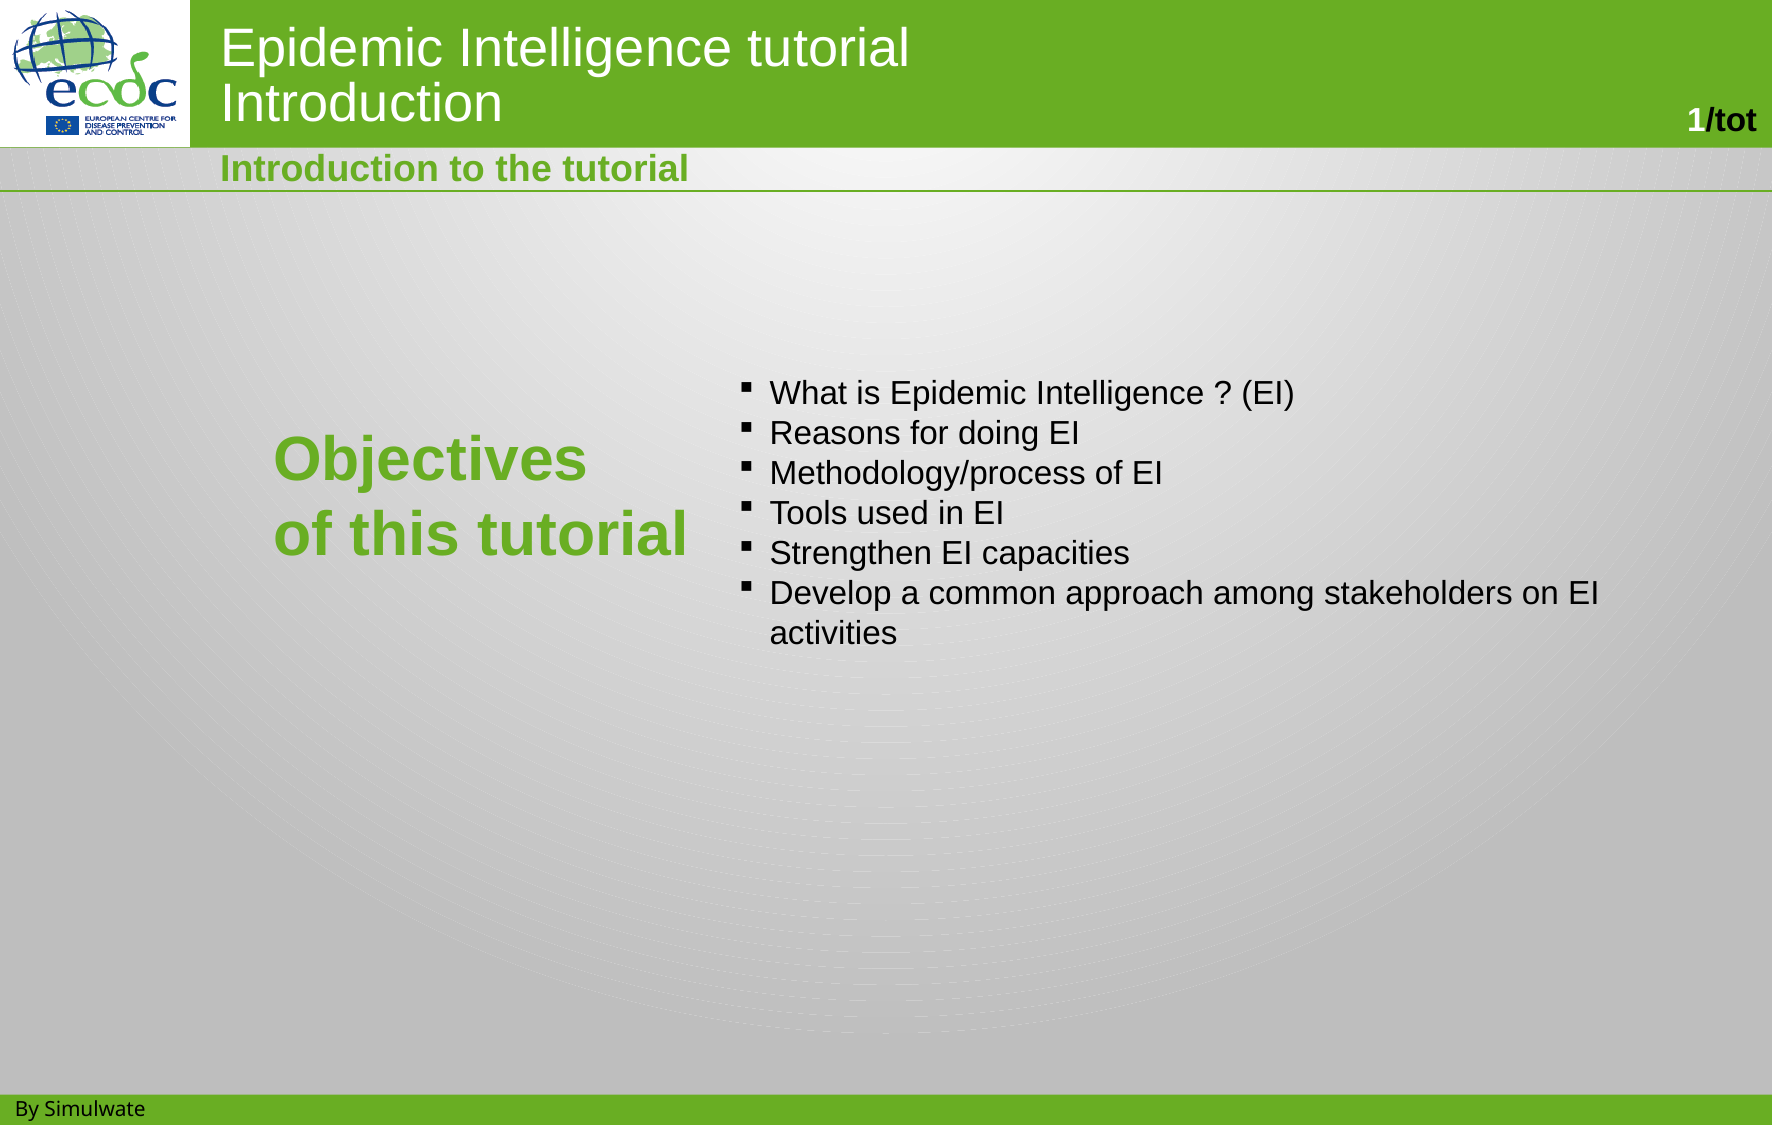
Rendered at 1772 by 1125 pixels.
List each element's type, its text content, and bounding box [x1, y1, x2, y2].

text_box What is Epidemic Intelligence ? (EI) Reasons for doing EI Methodology/process of EI Tools used in EI Strengthen EI capacities Develop a common approach among stakeholders on EI activities [723, 364, 1721, 659]
picture [0, 0, 190, 147]
text_box Introduction to the tutorial [205, 141, 1406, 198]
text_box Objectives of this tutorial [258, 410, 724, 576]
